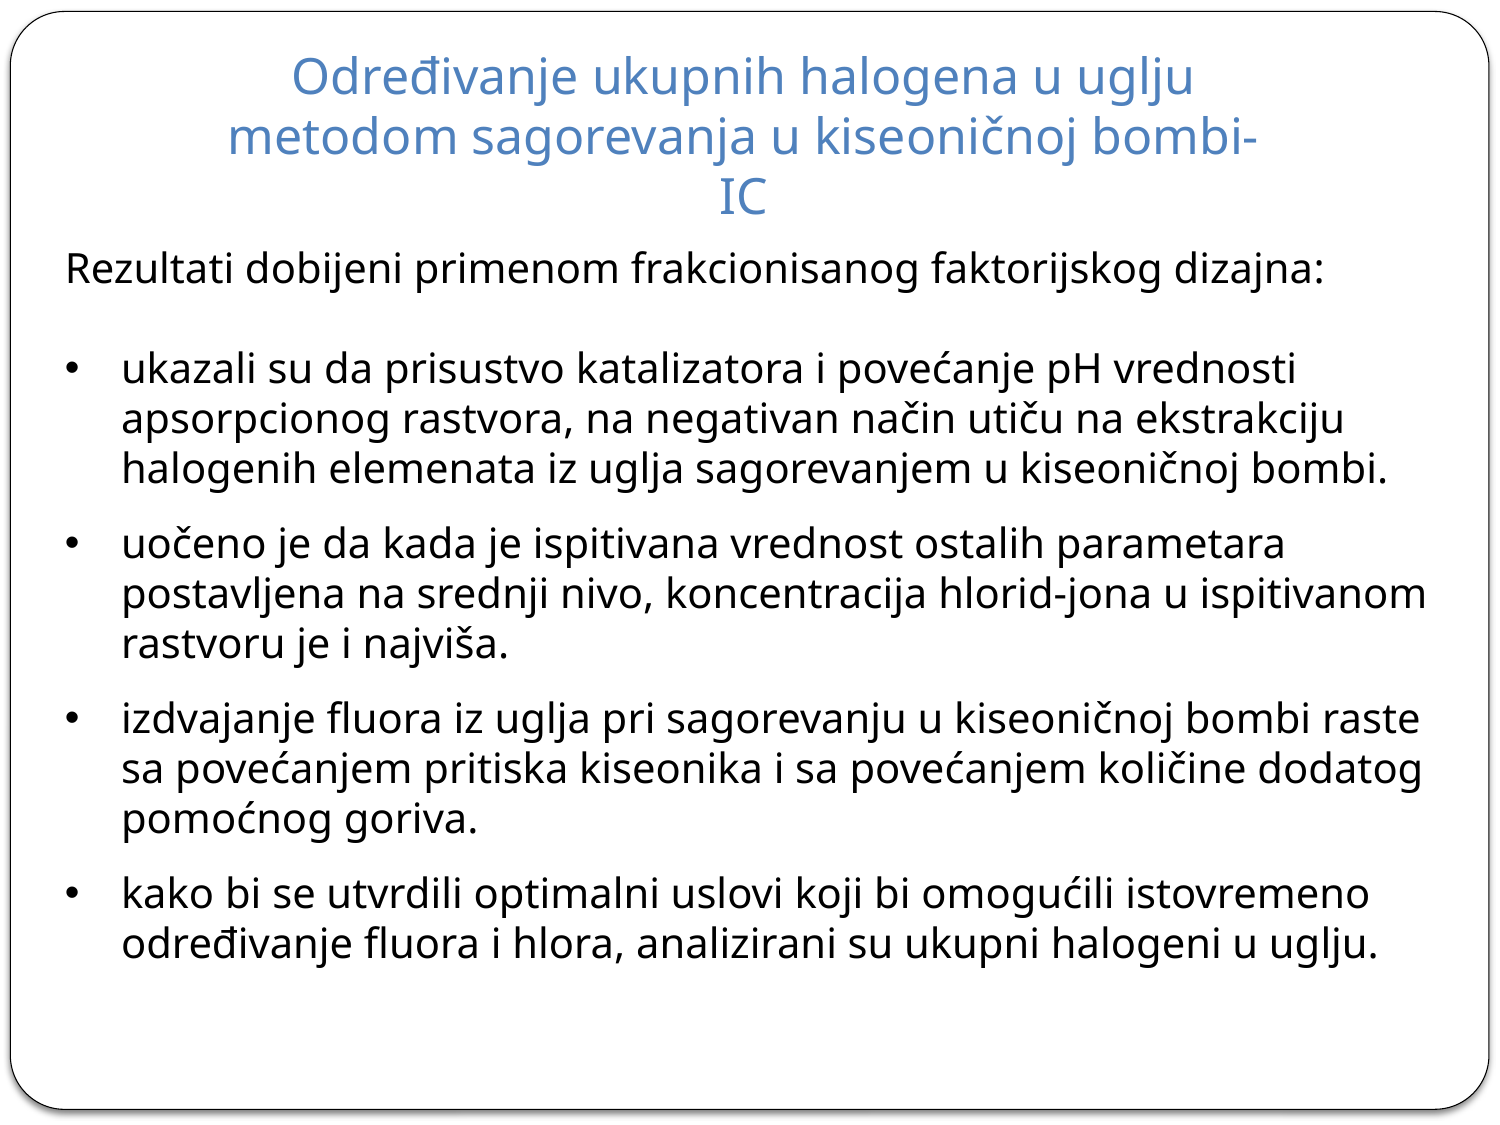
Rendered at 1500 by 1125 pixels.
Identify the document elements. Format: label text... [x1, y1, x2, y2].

text_box Rezultati dobijeni primenom frakcionisanog faktorijskog dizajna: ukazali su da prisustvo katalizatora i povećanje pH vrednosti apsorpcionog rastvora, na negativan način utiču na ekstrakciju halogenih elemenata iz uglja sagorevanjem u kiseoničnoj bombi. uočeno je da kada je ispitivana vrednost ostalih parametara postavljena na srednji nivo, koncentracija hlorid-jona u ispitivanom rastvoru je i najviša. izdvajanje fluora iz uglja pri sagorevanju u kiseoničnoj bombi raste sa povećanjem pritiska kiseonika i sa povećanjem količine dodatog pomoćnog goriva. kako bi se utvrdili optimalni uslovi koji bi omogućili istovremeno određivanje fluora i hlora, analizirani su ukupni halogeni u uglju. [49, 234, 1475, 975]
text_box Određivanje ukupnih halogena u uglju metodom sagorevanja u kiseoničnoj bombi-IC [200, 37, 1288, 233]
